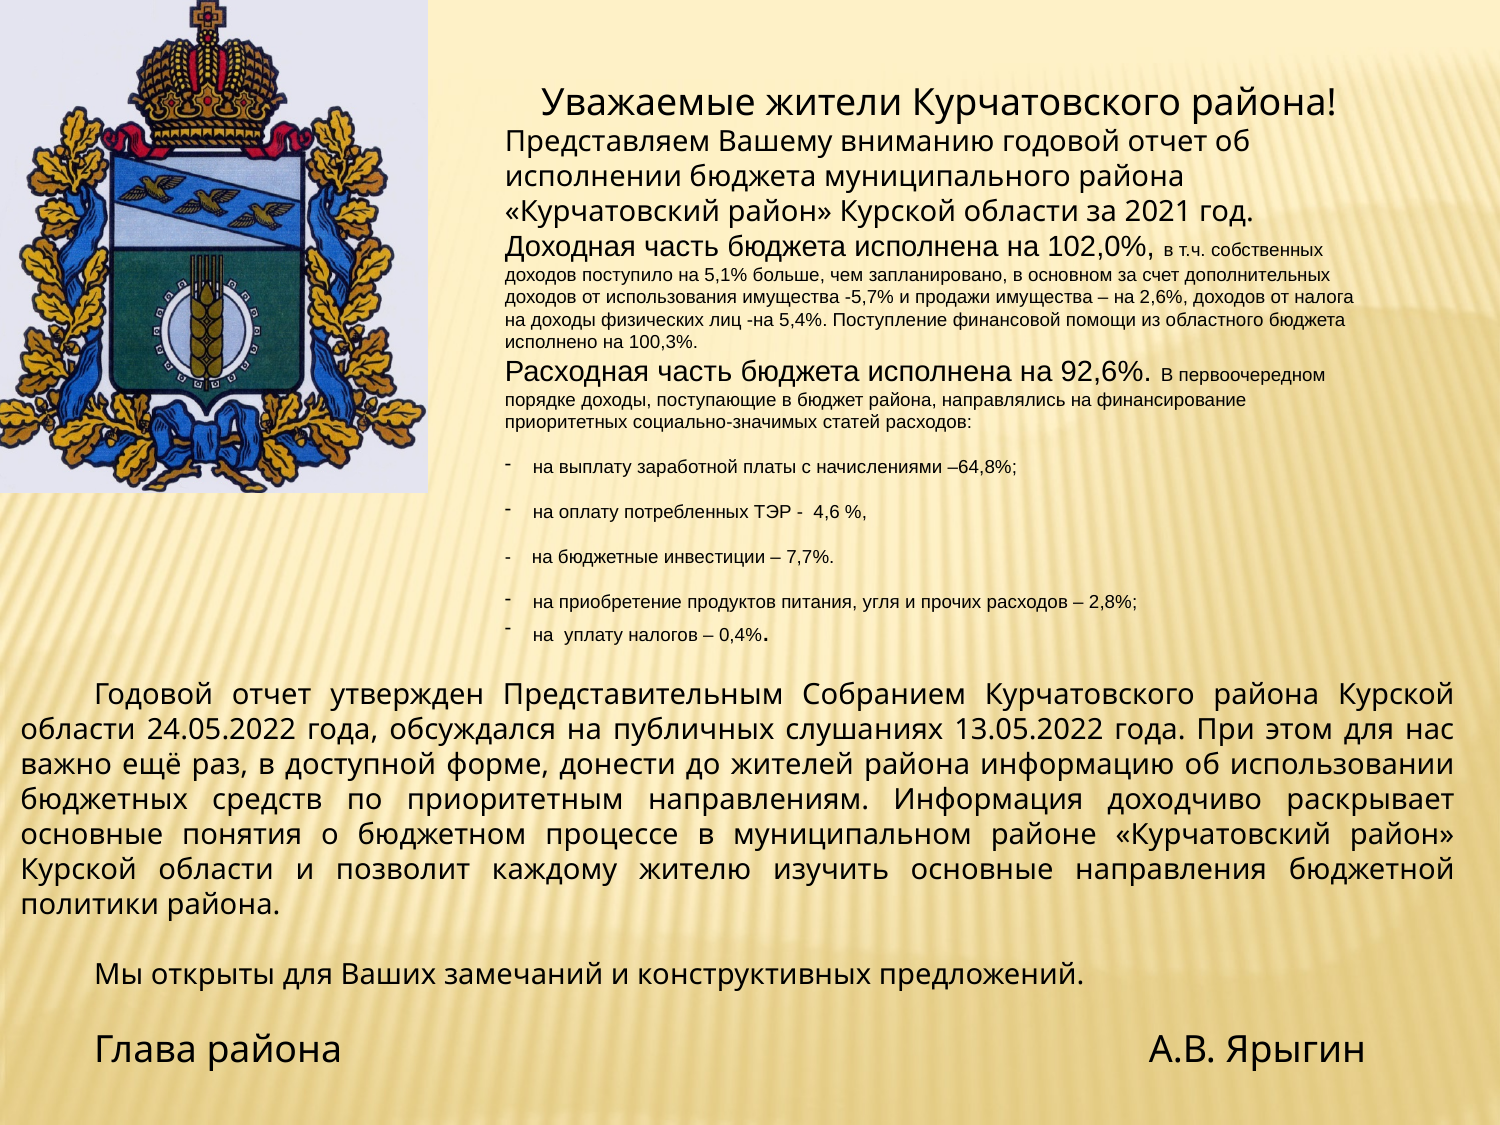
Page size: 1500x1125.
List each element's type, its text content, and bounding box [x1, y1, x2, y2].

text_box Годовой отчет утвержден Представительным Собранием Курчатовского района Курской области 24.05.2022 года, обсуждался на публичных слушаниях 13.05.2022 года. При этом для нас важно ещё раз, в доступной форме, донести до жителей района информацию об использовании бюджетных средств по приоритетным направлениям. Информация доходчиво раскрывает основные понятия о бюджетном процессе в муниципальном районе «Курчатовский район» Курской области и позволит каждому жителю изучить основные направления бюджетной политики района. Мы открыты для Ваших замечаний и конструктивных предложений. Глава района А.В. Ярыгин [5, 633, 1471, 1078]
picture [0, 0, 1500, 1125]
text_box Уважаемые жители Курчатовского района! Представляем Вашему вниманию годовой отчет об исполнении бюджета муниципального района «Курчатовский район» Курской области за 2021 год. Доходная часть бюджета исполнена на 102,0%, в т.ч. собственных доходов поступило на 5,1% больше, чем запланировано, в основном за счет дополнительных доходов от использования имущества -5,7% и продажи имущества – на 2,6%, доходов от налога на доходы физических лиц -на 5,4%. Поступление финансовой помощи из областного бюджета исполнено на 100,3%. Расходная часть бюджета исполнена на 92,6%. В первоочередном порядке доходы, поступающие в бюджет района, направлялись на финансирование приоритетных социально-значимых статей расходов: на выплату заработной платы с начислениями –64,8%; на оплату потребленных ТЭР - 4,6 %, - на бюджетные инвестиции – 7,7%. на приобретение продуктов питания, угля и прочих расходов – 2,8%; на уплату налогов – 0,4%. [490, 70, 1388, 633]
